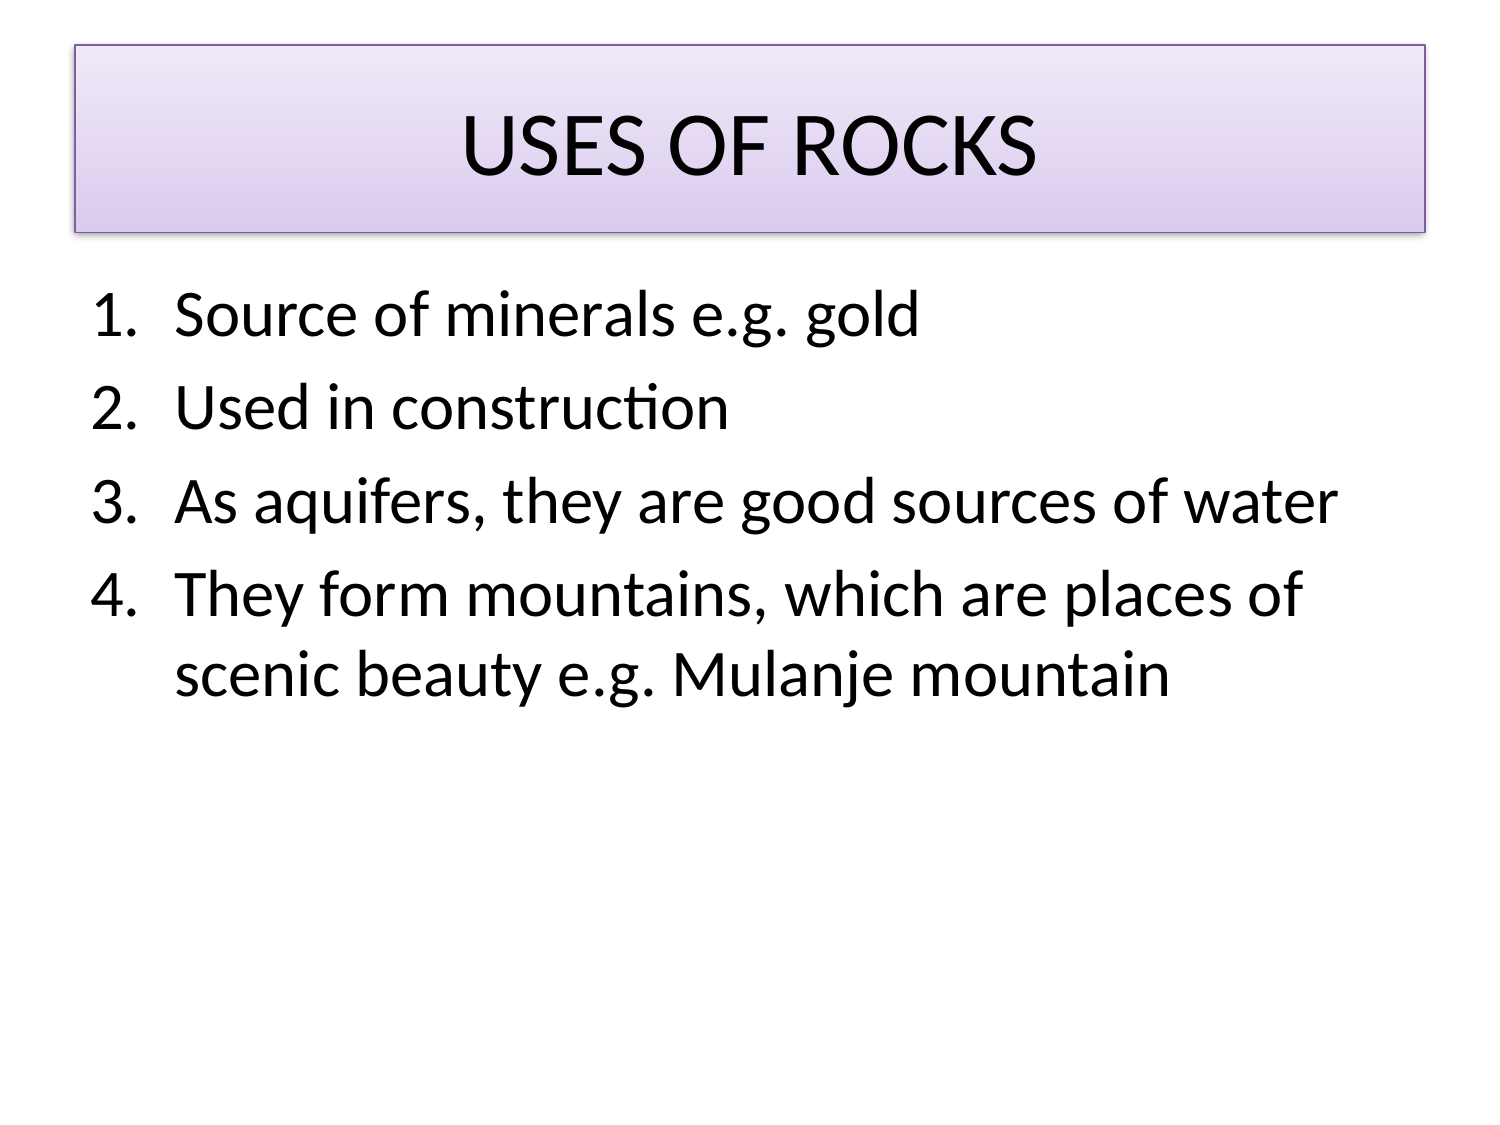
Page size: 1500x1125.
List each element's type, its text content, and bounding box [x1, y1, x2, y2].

list Source of minerals e.g. gold Used in construction As aquifers, they are good sources of water They form mountains, which are places of scenic beauty e.g. Mulanje mountain [75, 262, 1425, 1005]
title USES OF ROCKS [74, 44, 1426, 233]
